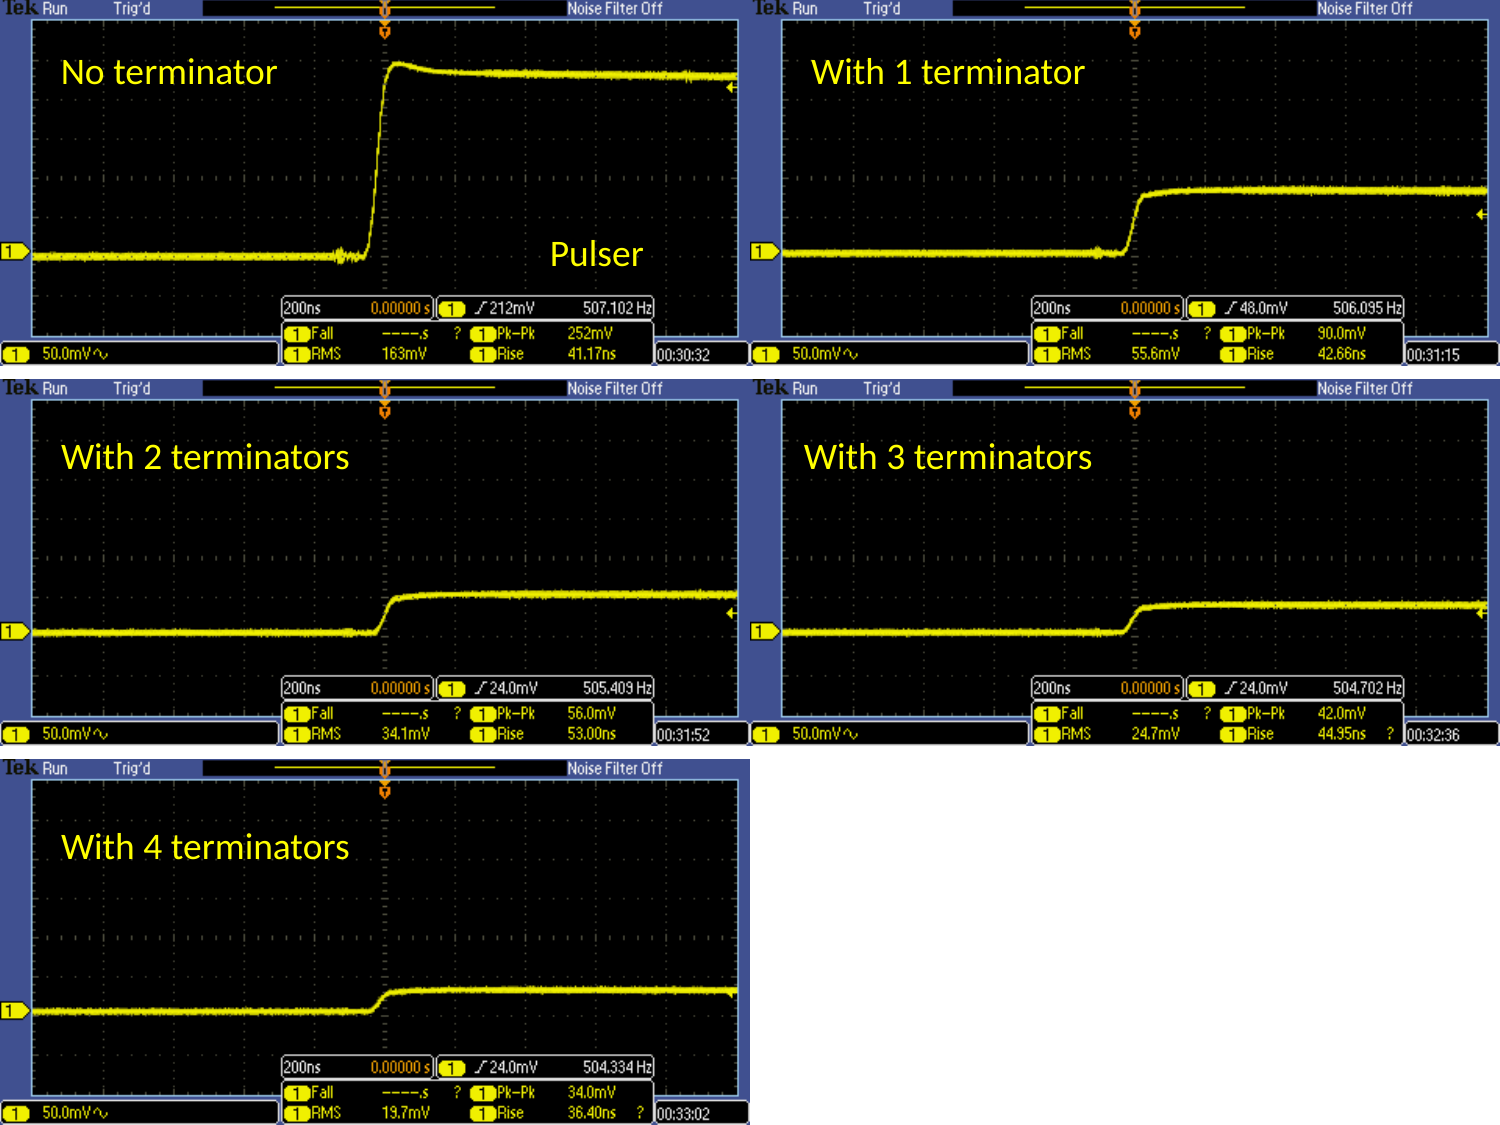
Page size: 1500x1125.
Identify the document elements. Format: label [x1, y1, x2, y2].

picture [0, 379, 1500, 746]
picture [0, 759, 750, 1125]
picture [0, 0, 1500, 366]
